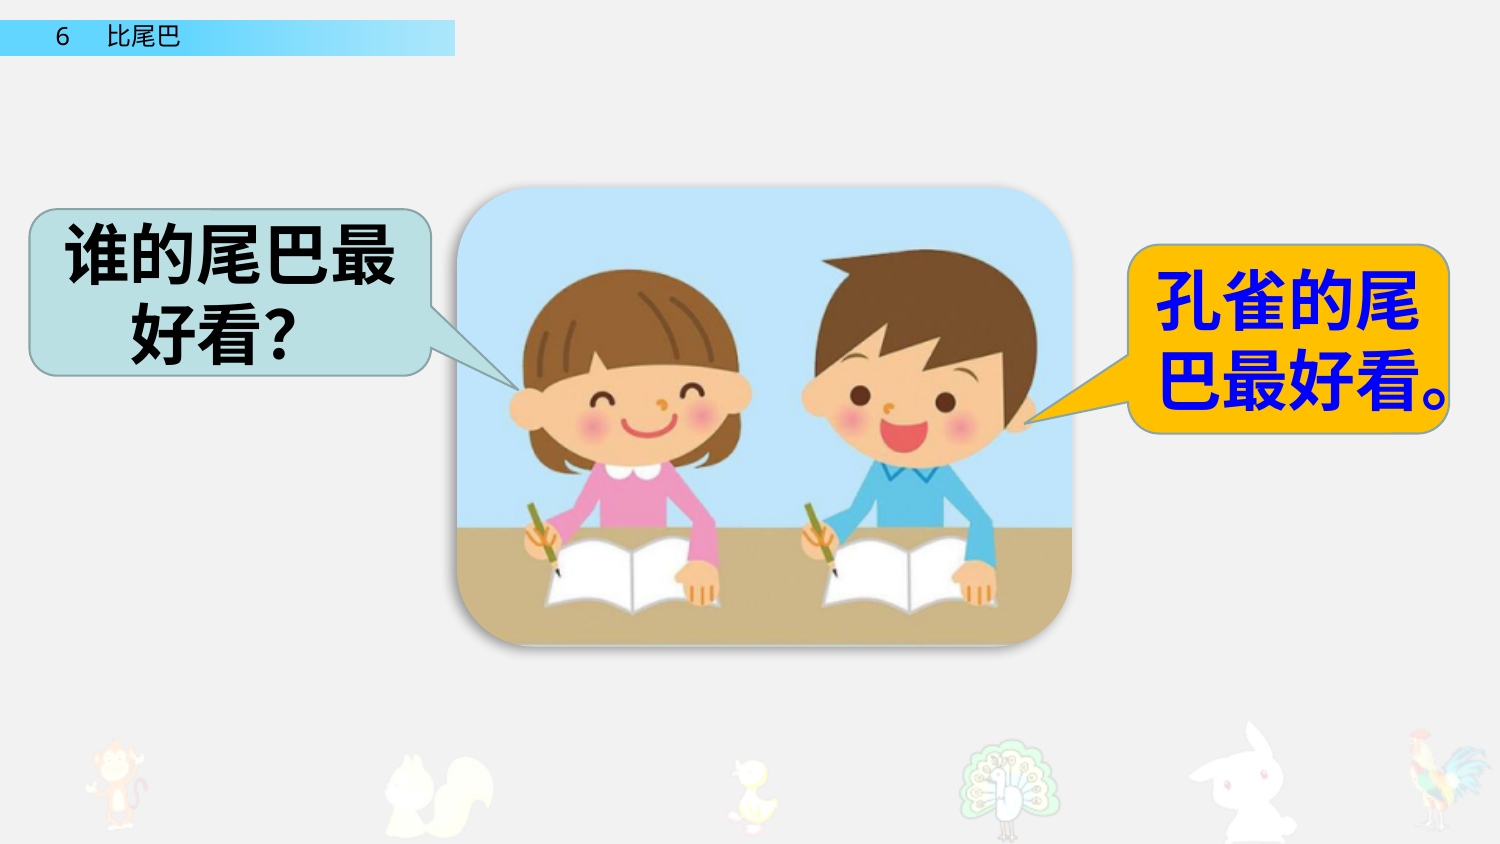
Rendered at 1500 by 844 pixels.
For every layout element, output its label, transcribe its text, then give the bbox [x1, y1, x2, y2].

text_box 谁的尾巴最好看？ [28, 208, 456, 377]
text_box 孔雀的尾巴最好看。 [1072, 243, 1451, 435]
picture [456, 187, 1072, 647]
